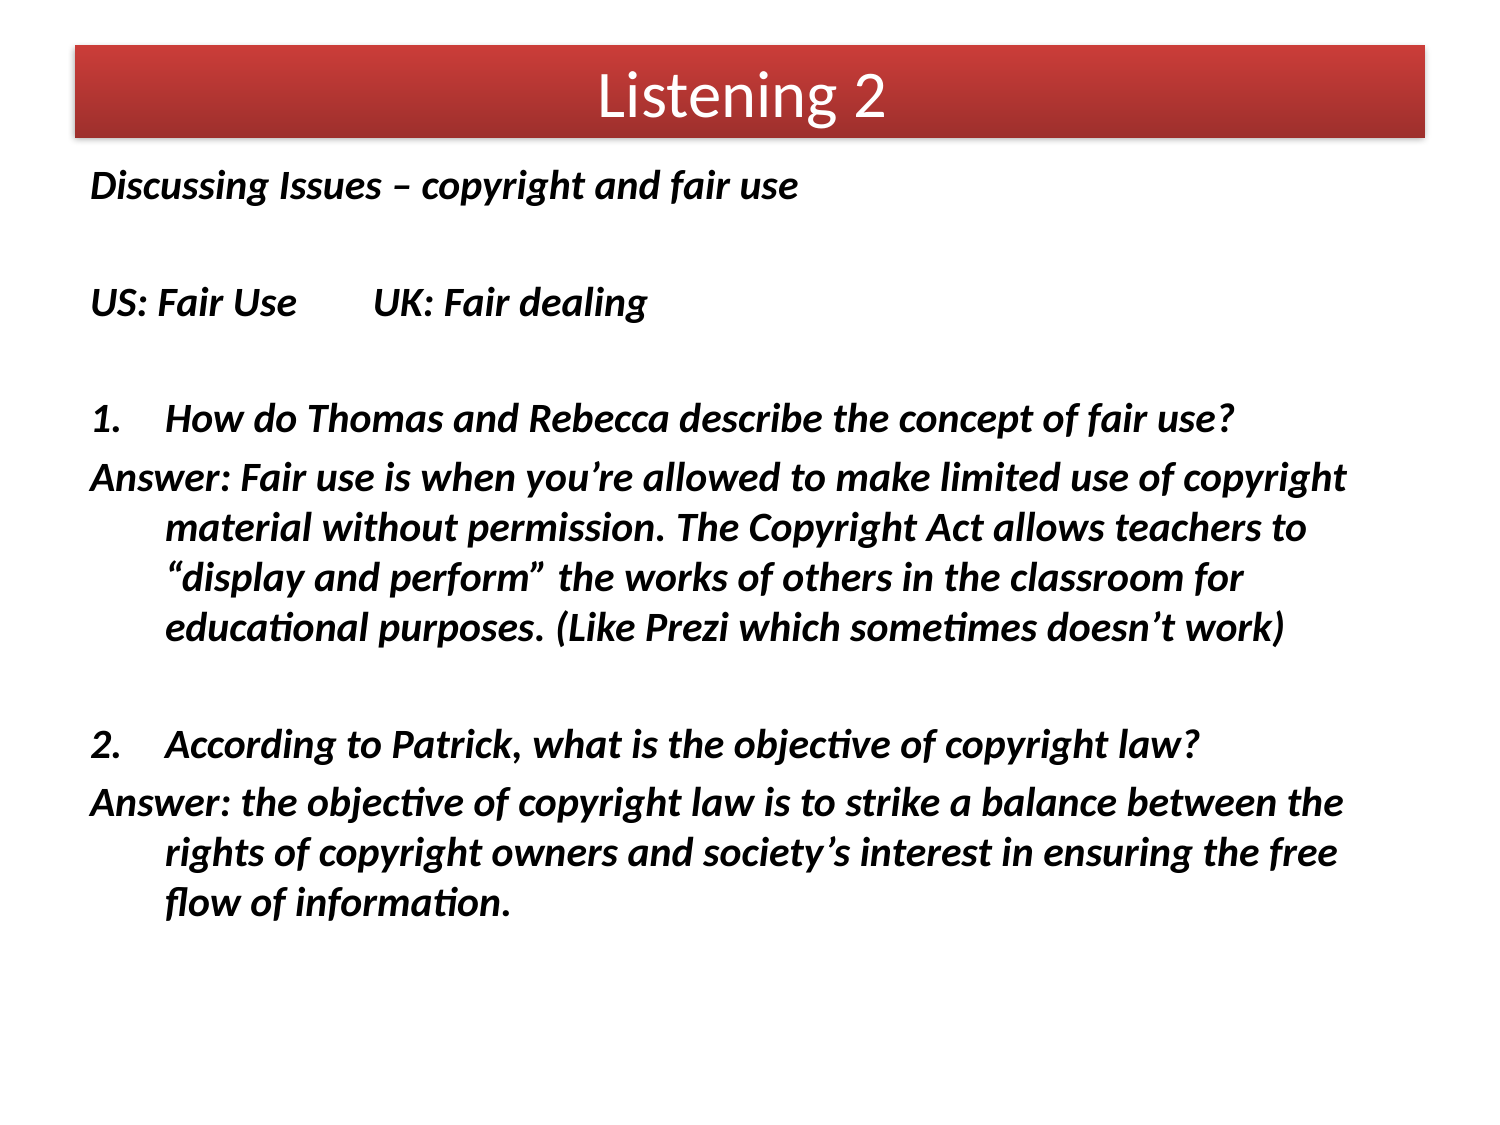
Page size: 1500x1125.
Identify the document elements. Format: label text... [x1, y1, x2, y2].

title Listening 2 [75, 45, 1425, 138]
list Discussing Issues – copyright and fair use US: Fair Use UK: Fair dealing How do Thomas and Rebecca describe the concept of fair use? Answer: Fair use is when you’re allowed to make limited use of copyright material without permission. The Copyright Act allows teachers to “display and perform” the works of others in the classroom for educational purposes. (Like Prezi which sometimes doesn’t work) According to Patrick, what is the objective of copyright law? Answer: the objective of copyright law is to strike a balance between the rights of copyright owners and society’s interest in ensuring the free flow of information. [75, 149, 1425, 1005]
